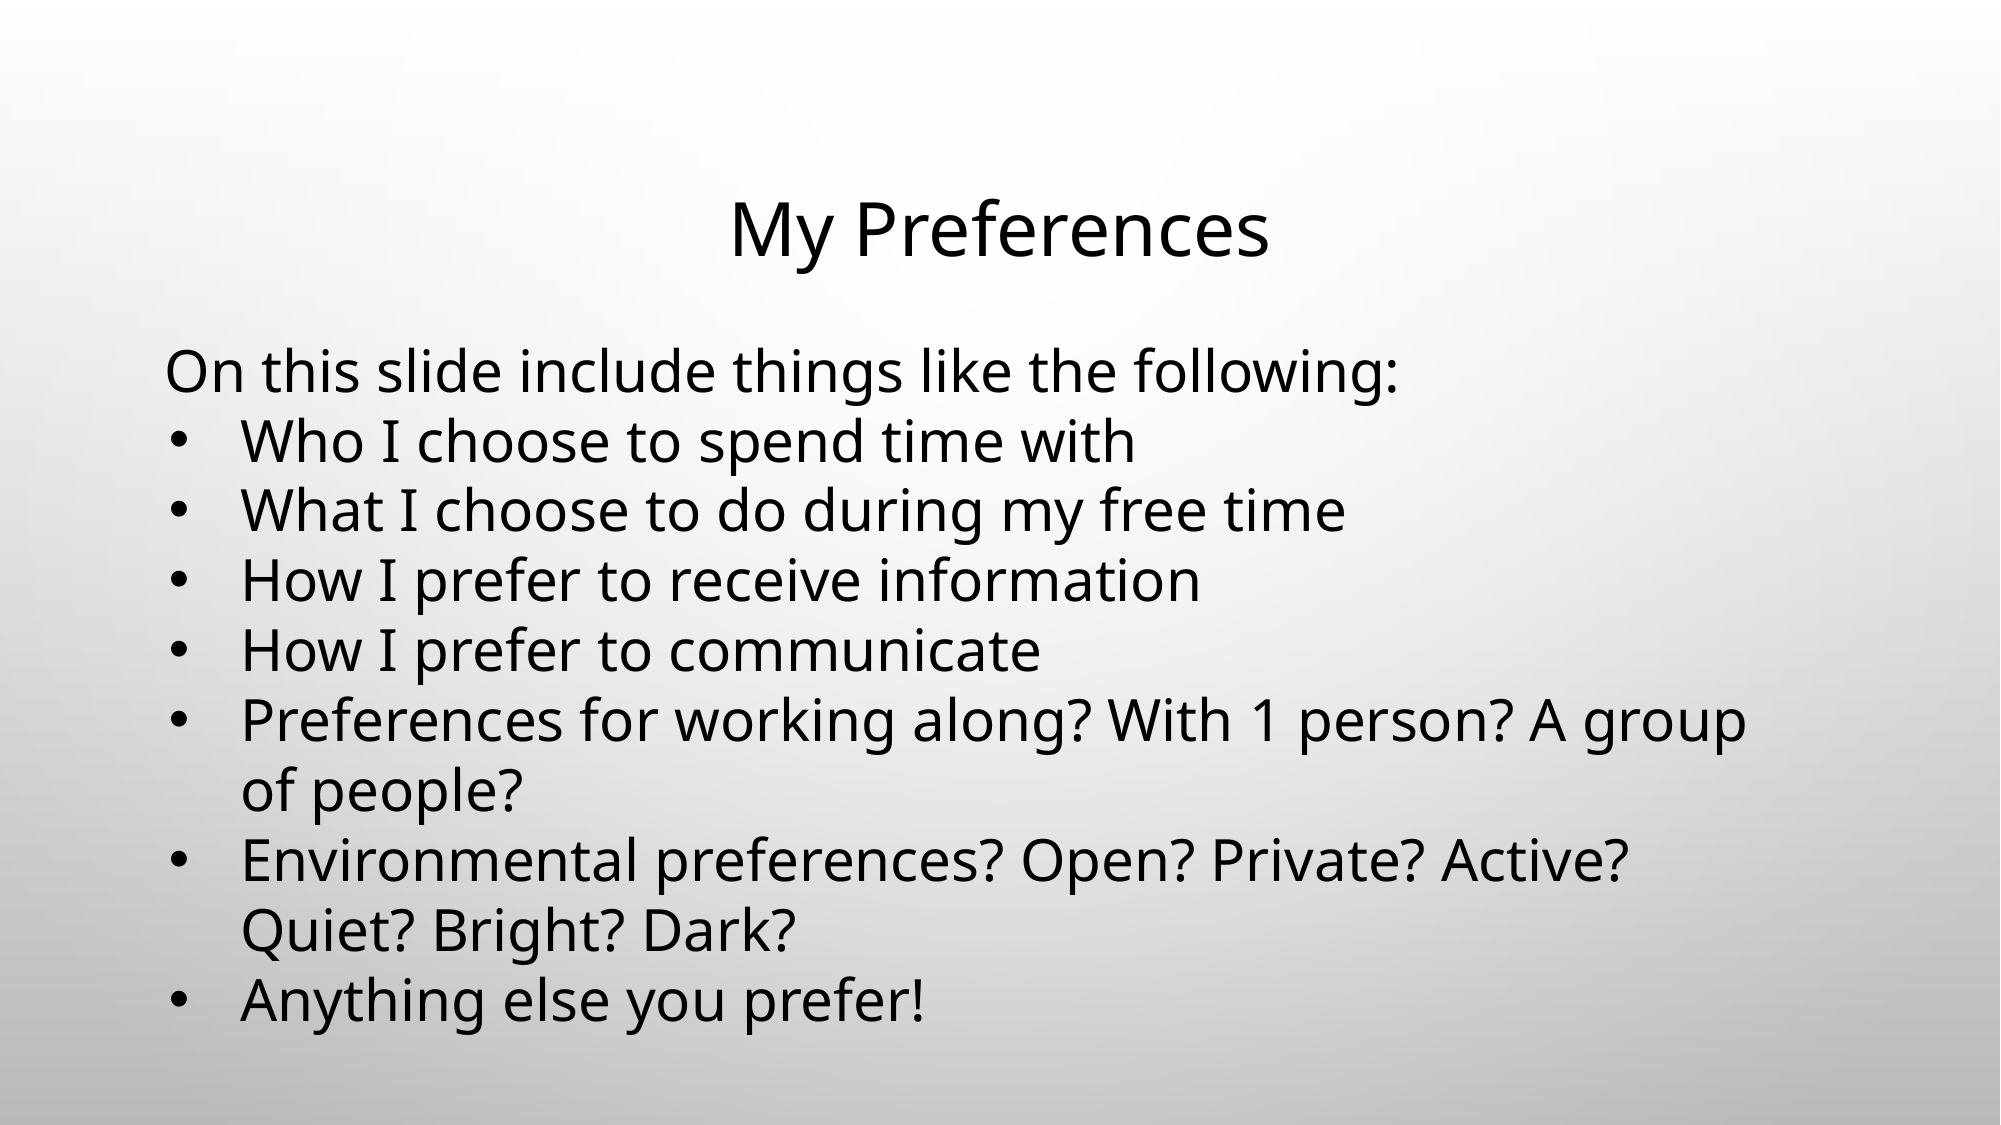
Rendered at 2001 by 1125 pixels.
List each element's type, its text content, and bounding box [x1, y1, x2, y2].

title My Preferences [149, 101, 1851, 364]
list On this slide include things like the following: Who I choose to spend time with What I choose to do during my free time How I prefer to receive information How I prefer to communicate Preferences for working along? With 1 person? A group of people? Environmental preferences? Open? Private? Active? Quiet? Bright? Dark? Anything else you prefer! [149, 312, 1811, 1069]
picture [0, 0, 2000, 1125]
